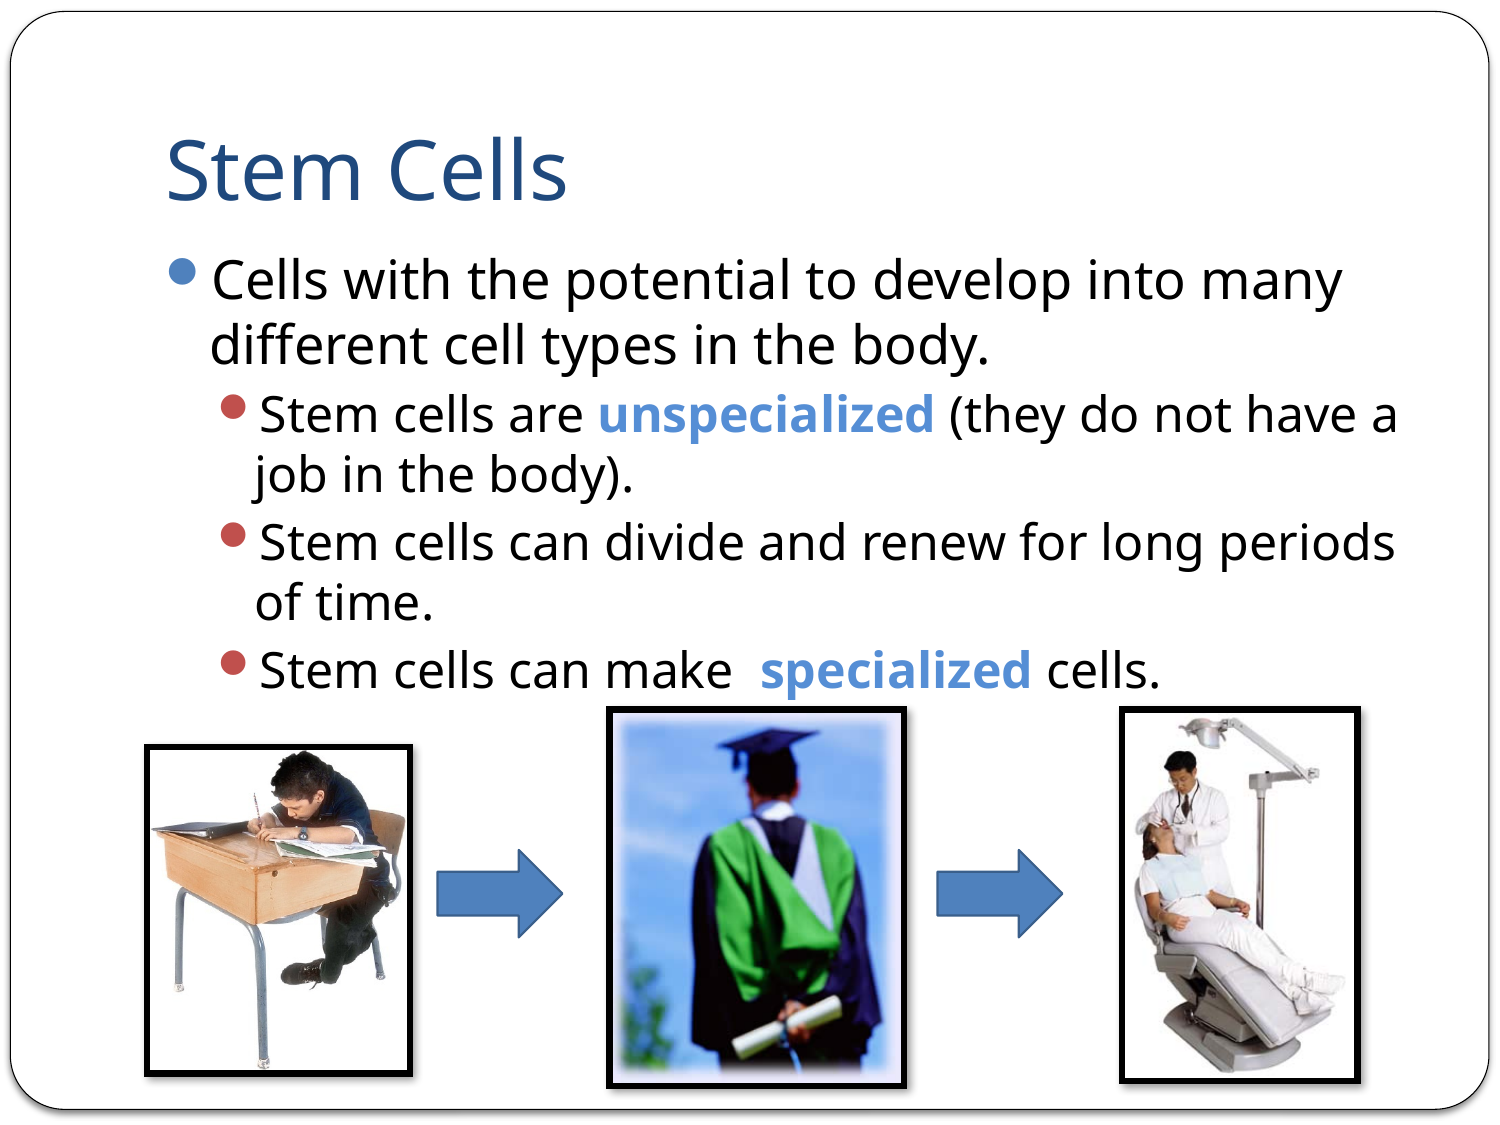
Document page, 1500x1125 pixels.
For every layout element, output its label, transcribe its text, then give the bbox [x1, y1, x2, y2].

title Stem Cells [150, 45, 1425, 233]
list Cells with the potential to develop into many different cell types in the body. Stem cells are unspecialized (they do not have a job in the body). Stem cells can divide and renew for long periods of time. Stem cells can make specialized cells. [150, 237, 1425, 988]
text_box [149, 712, 1355, 1084]
